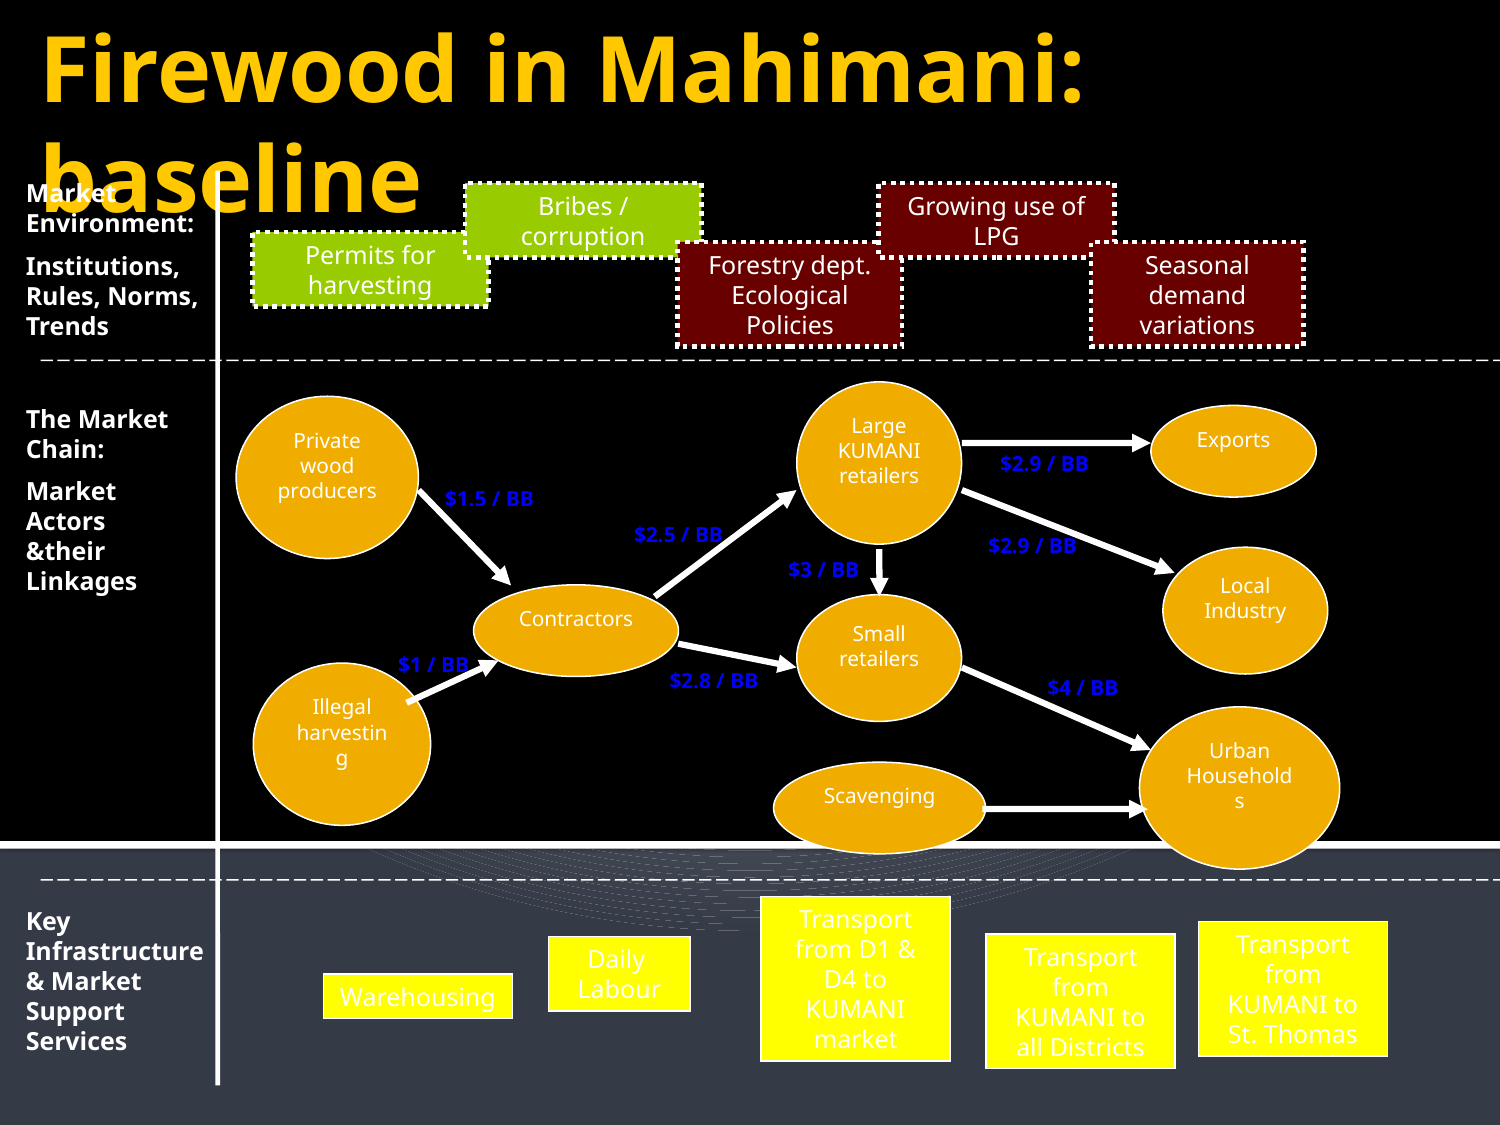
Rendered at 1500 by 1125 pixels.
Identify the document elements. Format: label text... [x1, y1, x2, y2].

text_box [11, 170, 1500, 1116]
text_box Firewood in Mahimani: baseline [24, 3, 1466, 169]
